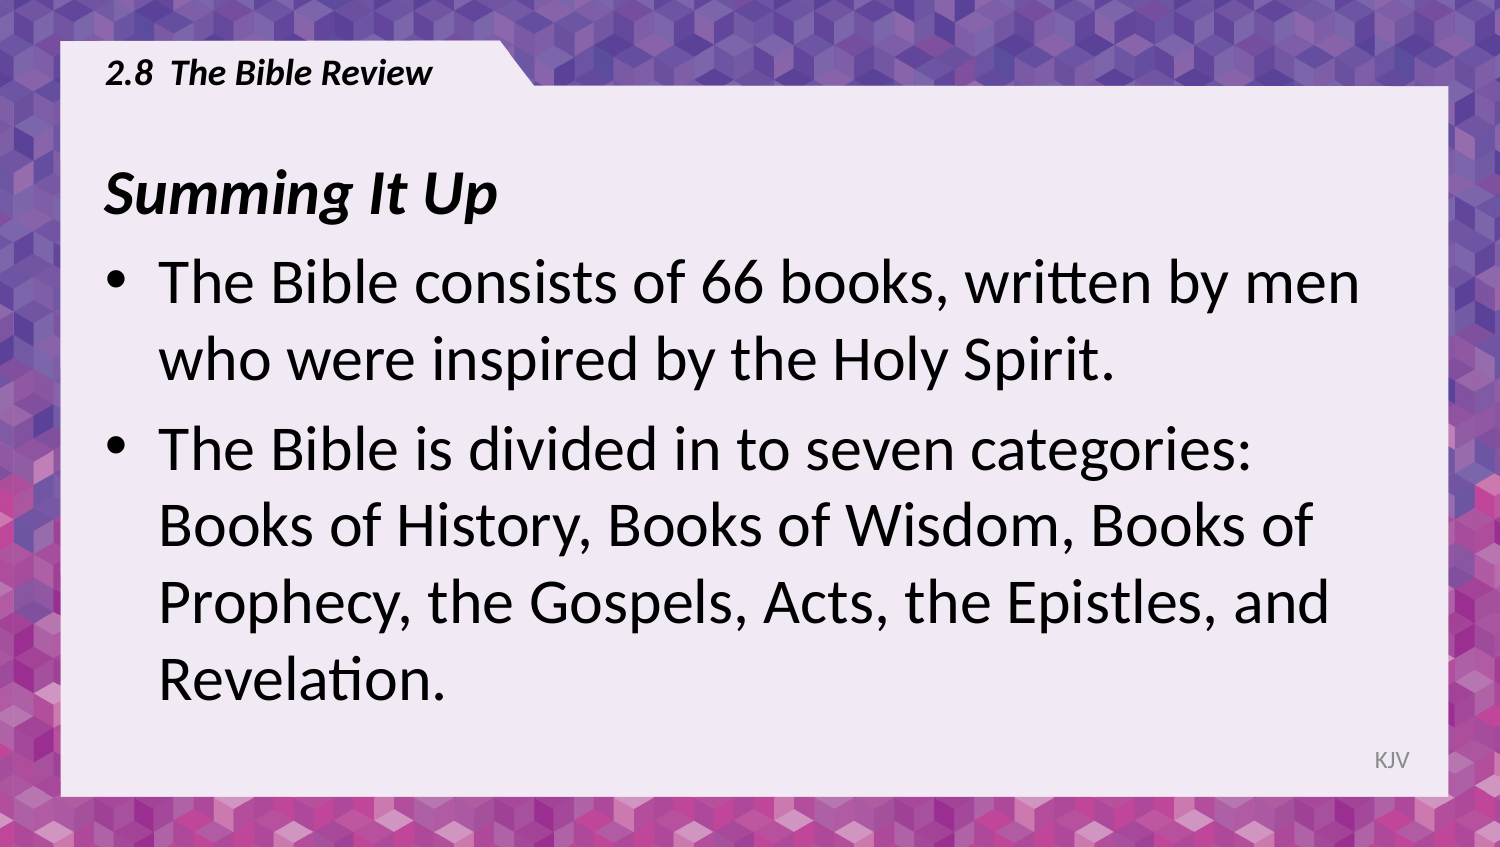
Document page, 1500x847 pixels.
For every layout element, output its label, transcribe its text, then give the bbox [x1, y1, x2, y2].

footer KJV [950, 736, 1425, 782]
title 2.8 The Bible Review [89, 33, 1420, 108]
picture [0, 0, 1500, 847]
list Summing It Up The Bible consists of 66 books, written by men who were inspired by the Holy Spirit. The Bible is divided in to seven categories: Books of History, Books of Wisdom, Books of Prophecy, the Gospels, Acts, the Epistles, and Revelation. [89, 141, 1403, 722]
